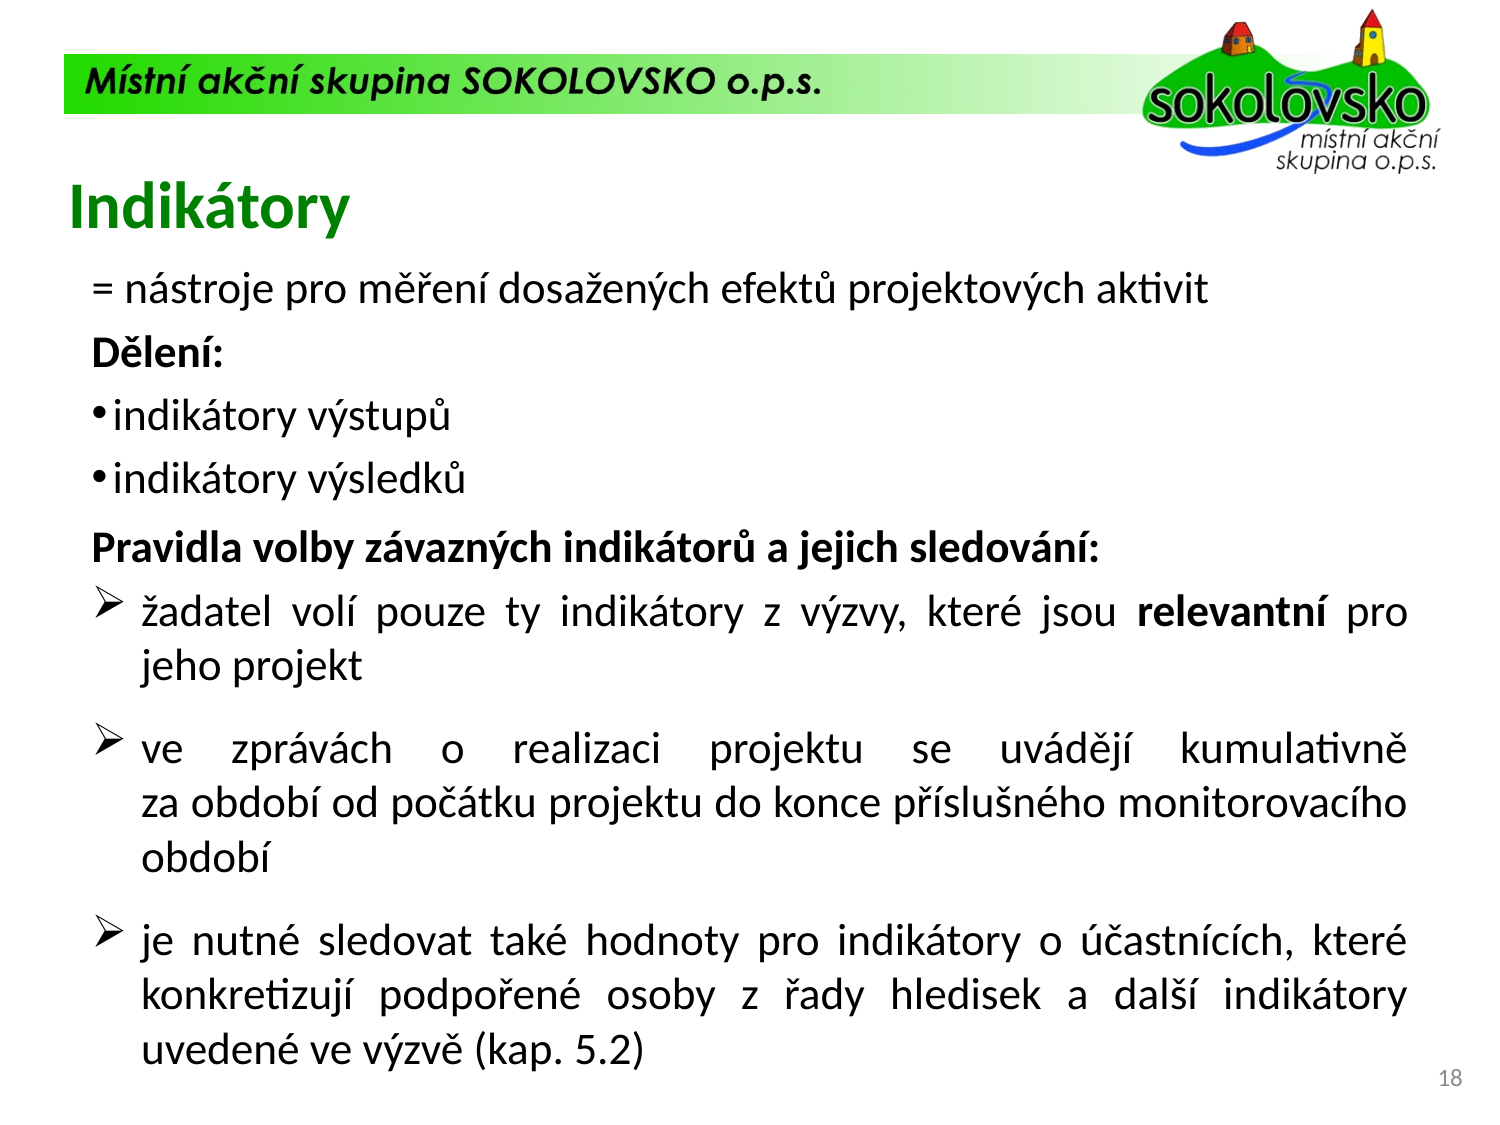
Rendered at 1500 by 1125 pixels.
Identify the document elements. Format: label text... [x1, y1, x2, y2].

title Indikátory [53, 137, 1404, 268]
picture [64, 0, 1455, 197]
slide_number 18 [1128, 1046, 1478, 1107]
list = nástroje pro měření dosažených efektů projektových aktivit Dělení: indikátory výstupů indikátory výsledků Pravidla volby závazných indikátorů a jejich sledování: žadatel volí pouze ty indikátory z výzvy, které jsou relevantní pro jeho projekt ve zprávách o realizaci projektu se uvádějí kumulativně za období od počátku projektu do konce příslušného monitorovacího období je nutné sledovat také hodnoty pro indikátory o účastnících, které konkretizují podpořené osoby z řady hledisek a další indikátory uvedené ve výzvě (kap. 5.2) [76, 250, 1424, 1083]
